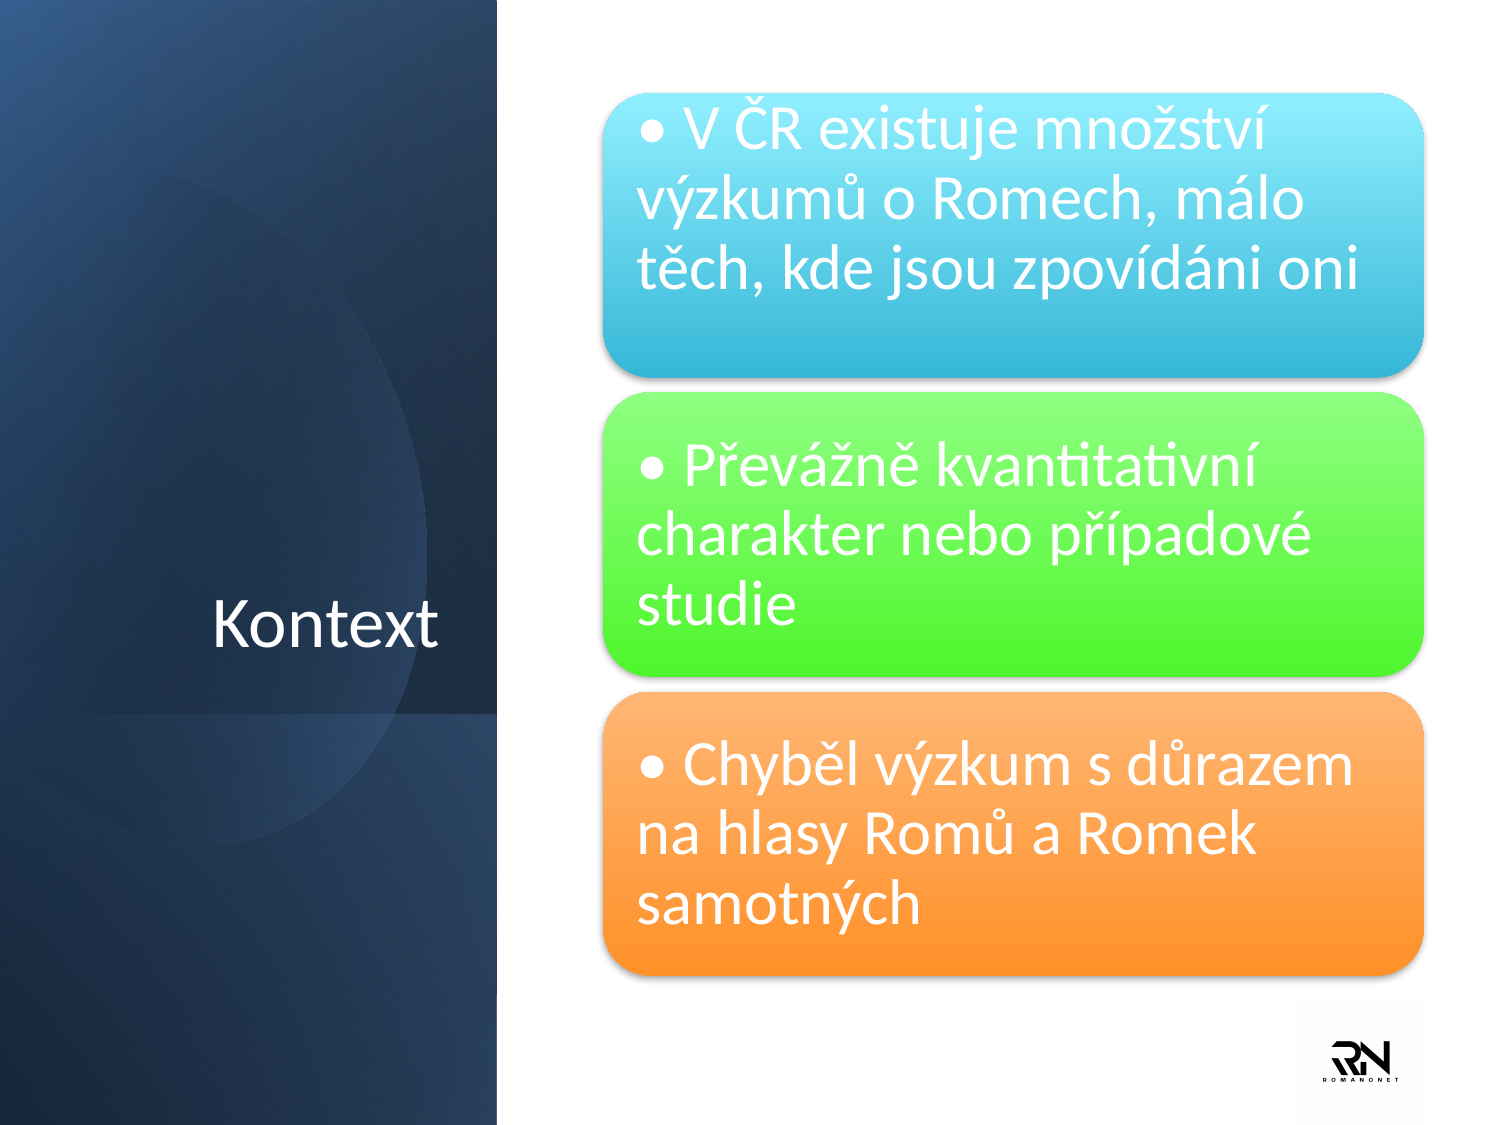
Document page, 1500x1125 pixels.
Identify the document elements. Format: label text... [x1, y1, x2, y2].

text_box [603, 70, 1424, 977]
text_box [497, 0, 1500, 1125]
text_box [0, 0, 497, 1125]
picture [1297, 998, 1424, 1125]
title Kontext [72, 276, 456, 670]
